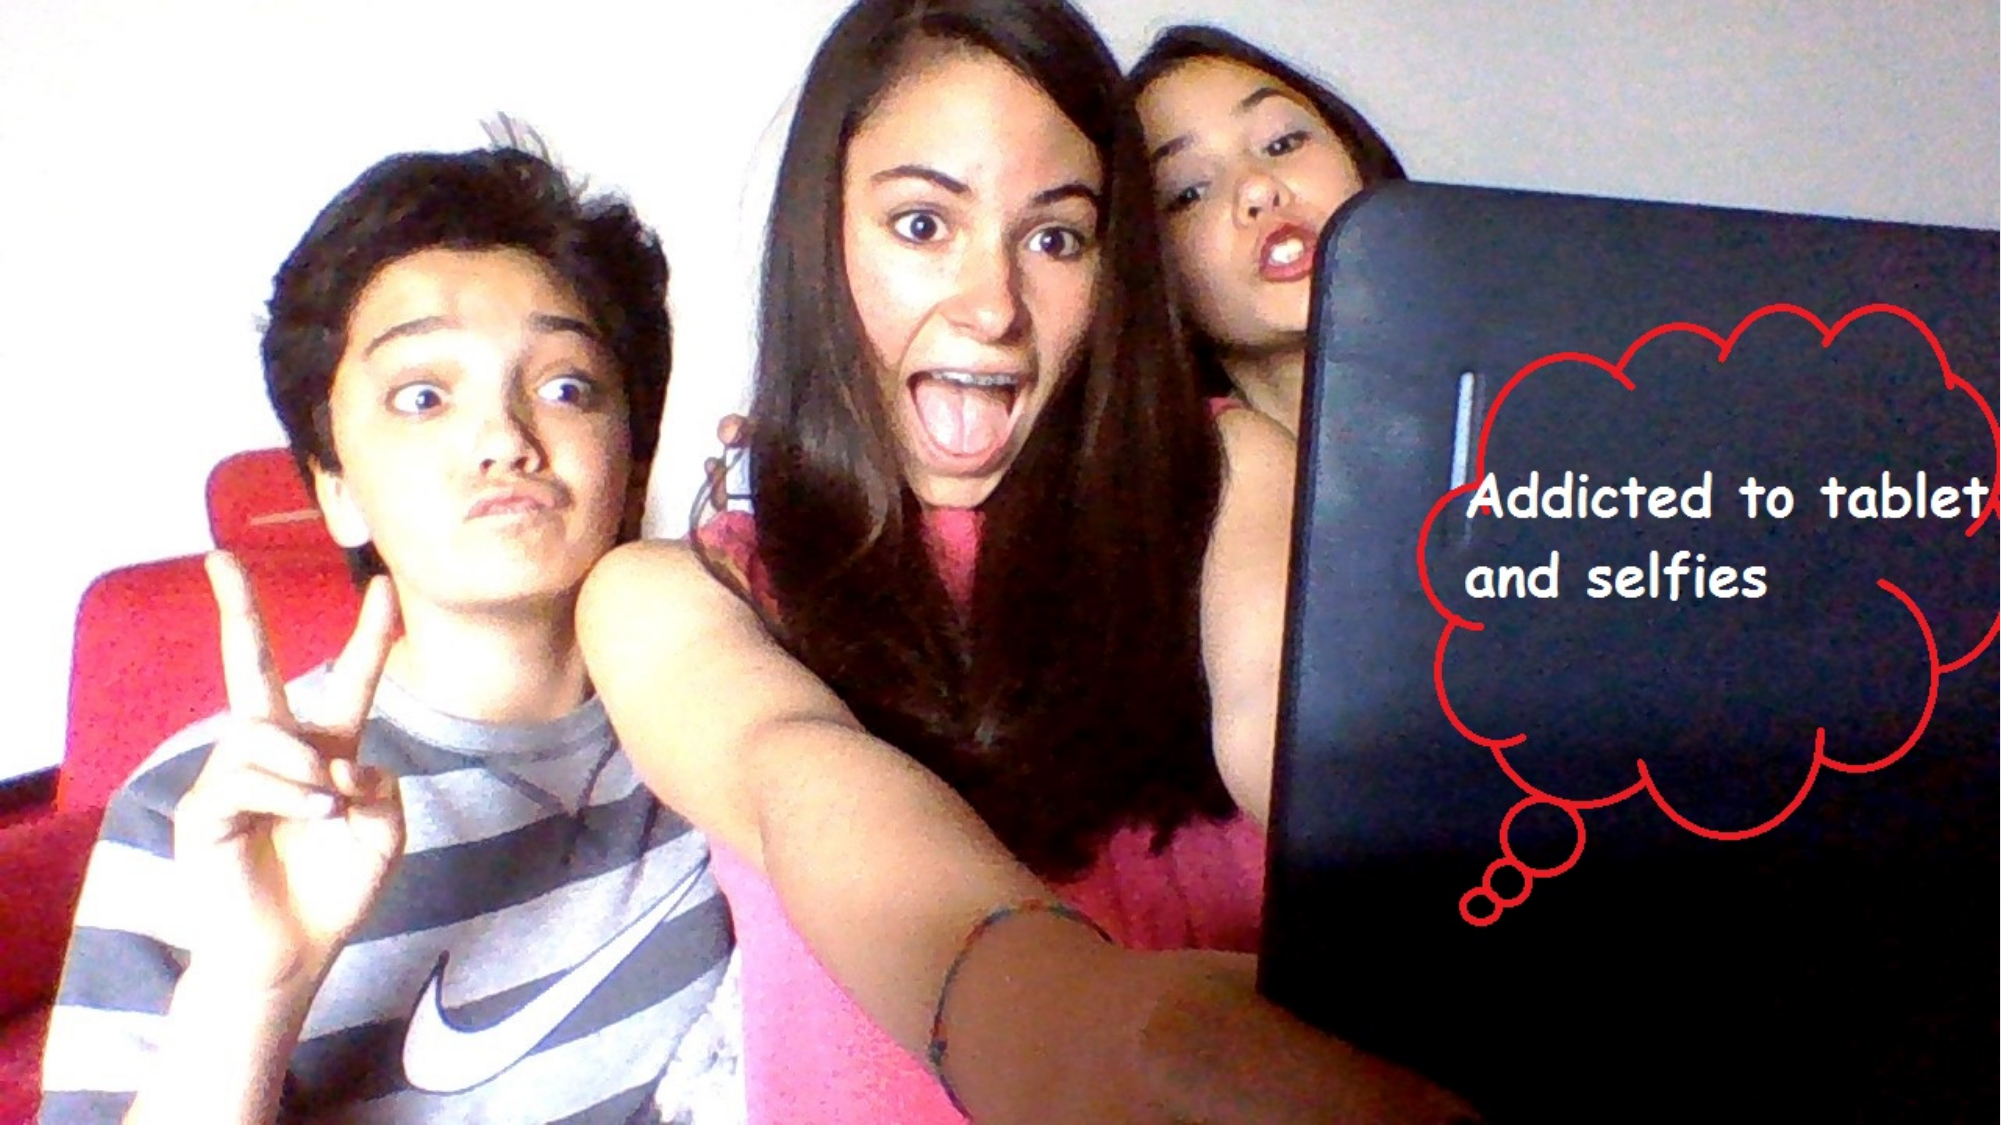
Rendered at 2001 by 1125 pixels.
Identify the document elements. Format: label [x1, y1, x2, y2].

list [0, 0, 2000, 1125]
